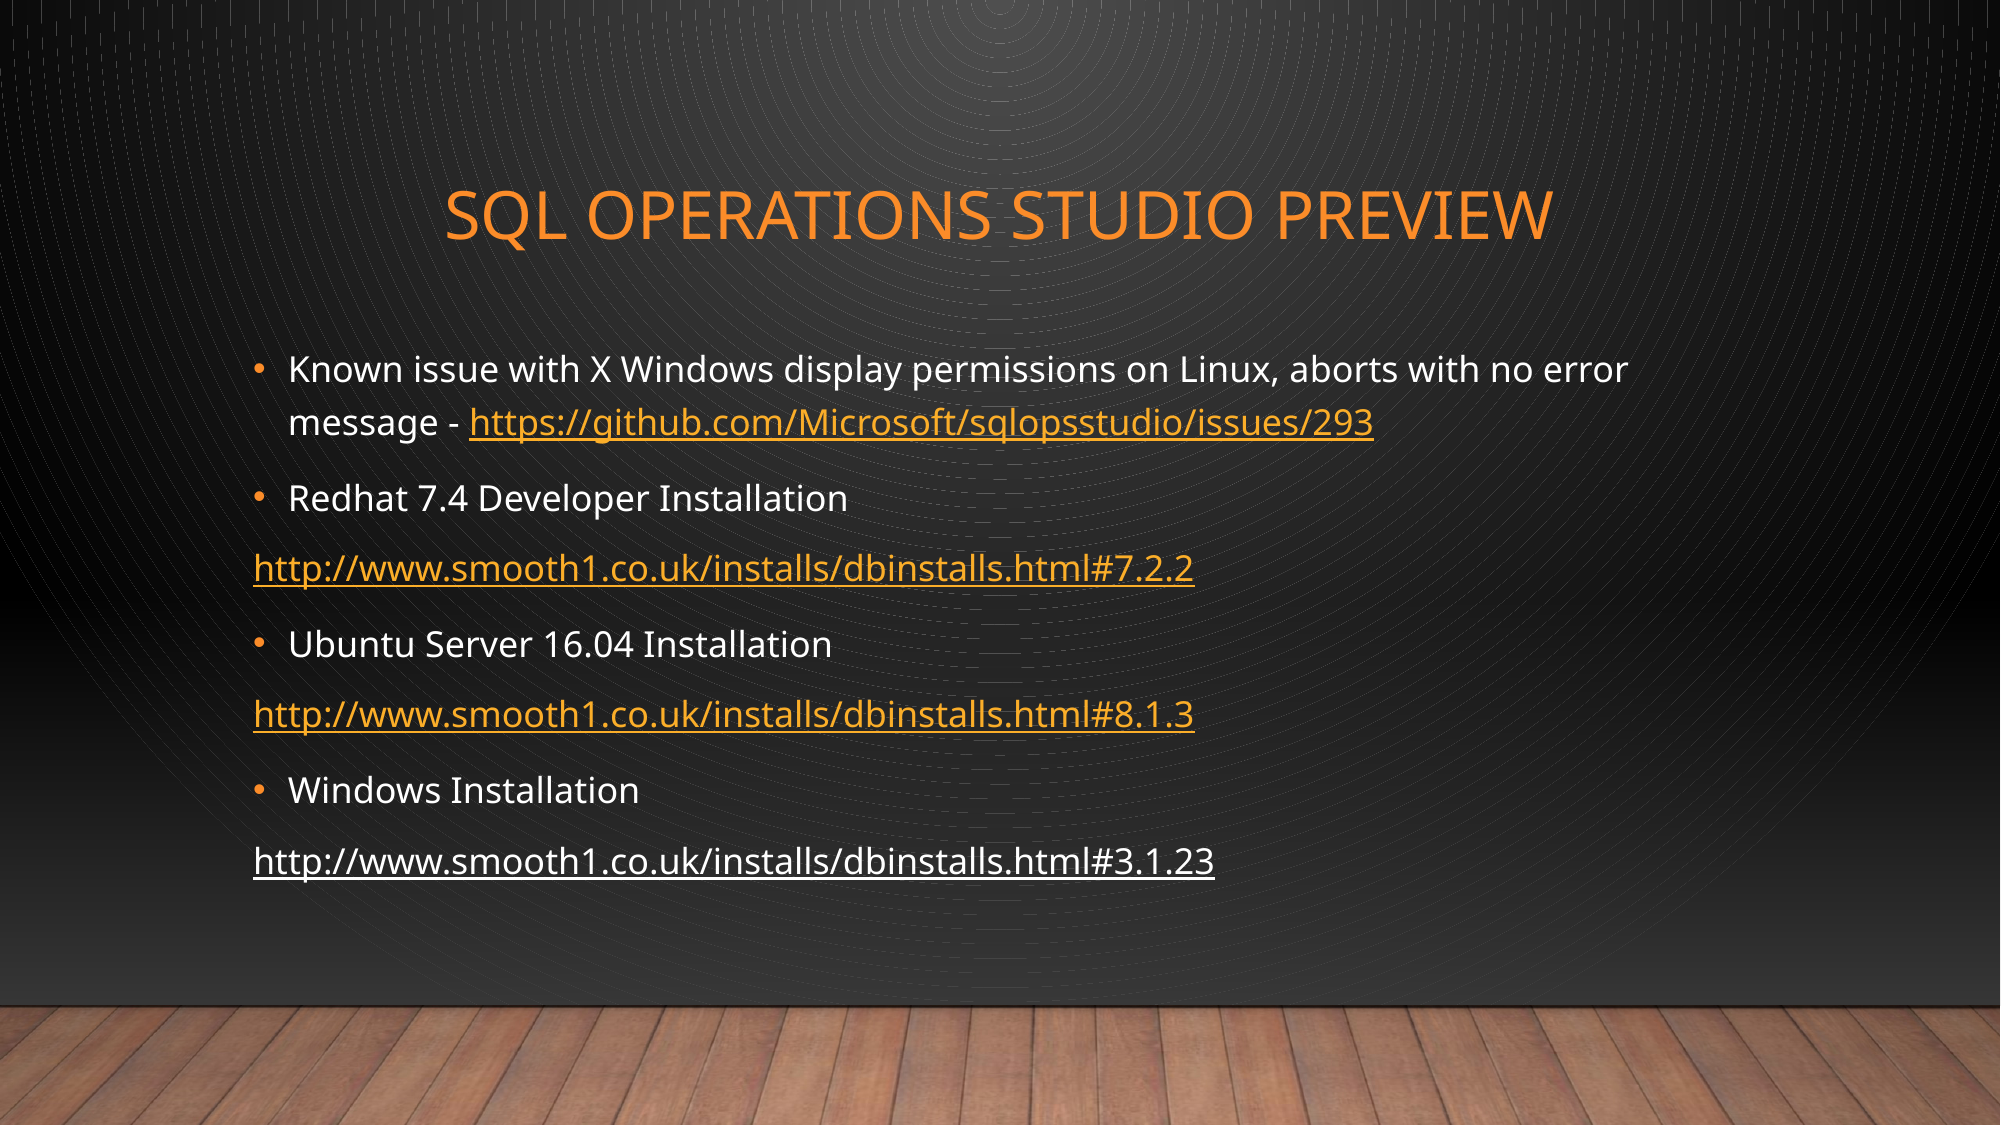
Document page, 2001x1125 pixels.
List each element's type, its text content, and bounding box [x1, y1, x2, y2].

picture [0, 1005, 2000, 1125]
list Known issue with X Windows display permissions on Linux, aborts with no error message - https://github.com/Microsoft/sqlopsstudio/issues/293 Redhat 7.4 Developer Installation http://www.smooth1.co.uk/installs/dbinstalls.html#7.2.2 Ubuntu Server 16.04 Installation http://www.smooth1.co.uk/installs/dbinstalls.html#8.1.3 Windows Installation http://www.smooth1.co.uk/installs/dbinstalls.html#3.1.23 [238, 330, 1763, 897]
title SQL Operations Studio PREVIEW [238, 131, 1763, 305]
